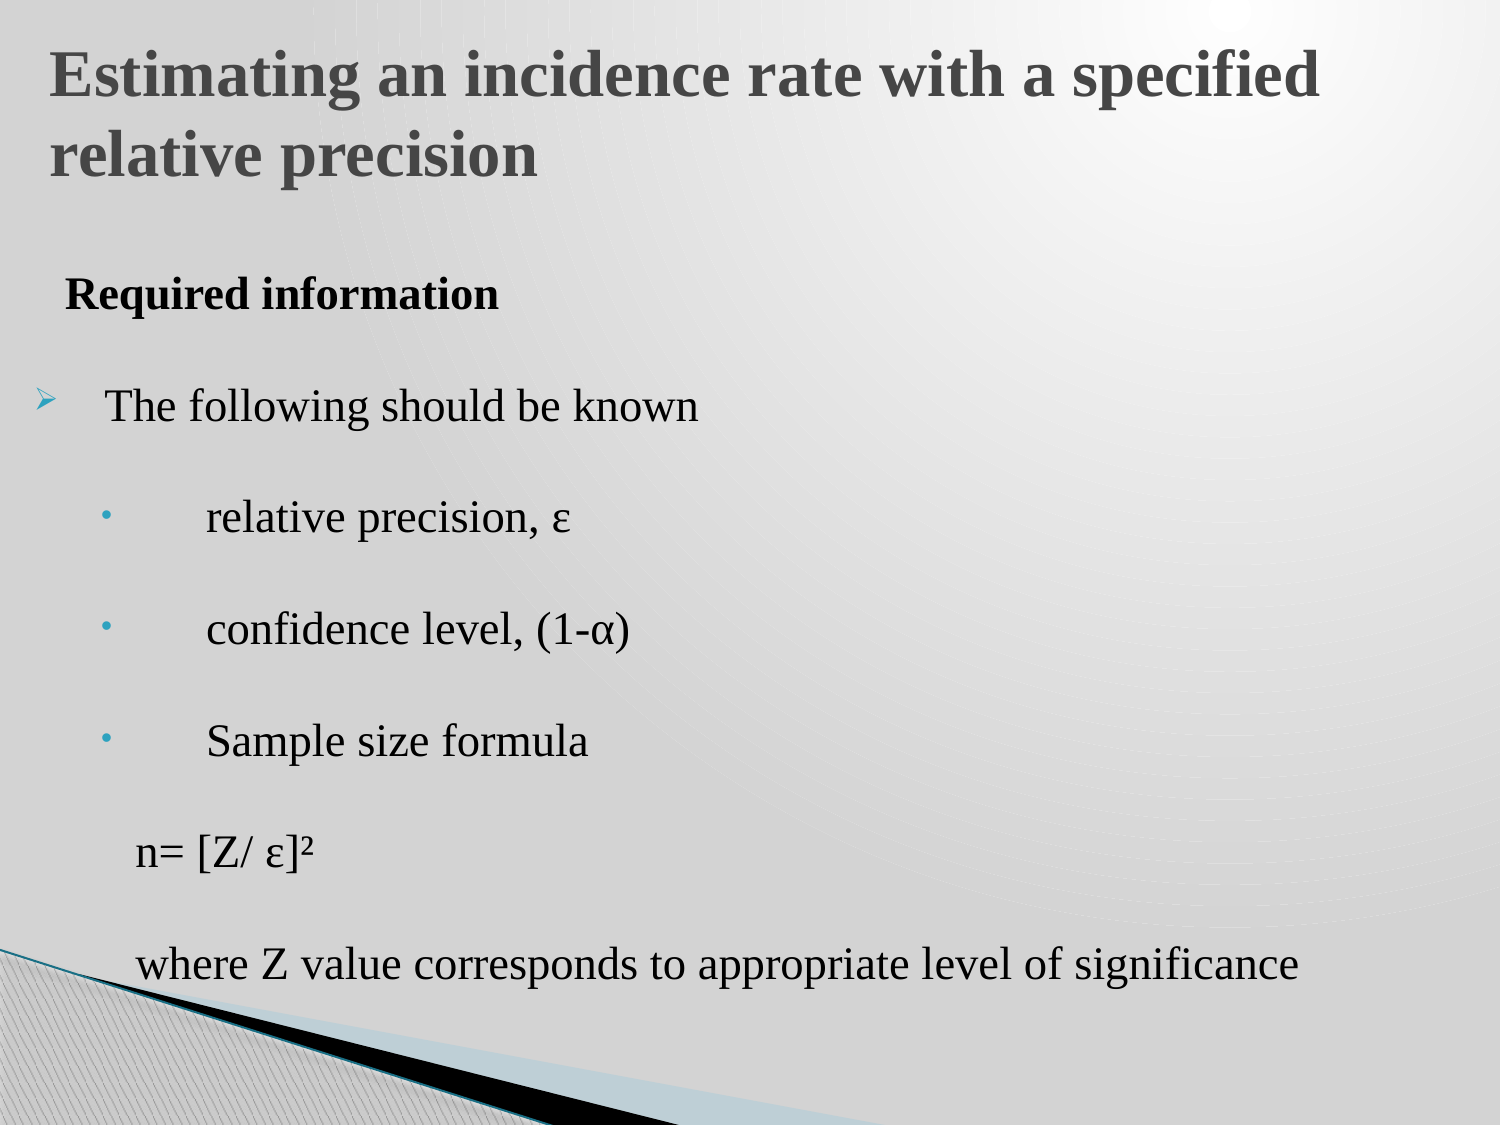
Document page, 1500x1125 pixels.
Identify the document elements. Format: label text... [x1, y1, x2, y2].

title Estimating an incidence rate with a specified relative precision [34, 57, 1453, 163]
list Required information The following should be known relative precision, ε confidence level, (1-α) Sample size formula n= [Z/ ε]² where Z value corresponds to appropriate level of significance [19, 200, 1481, 1004]
